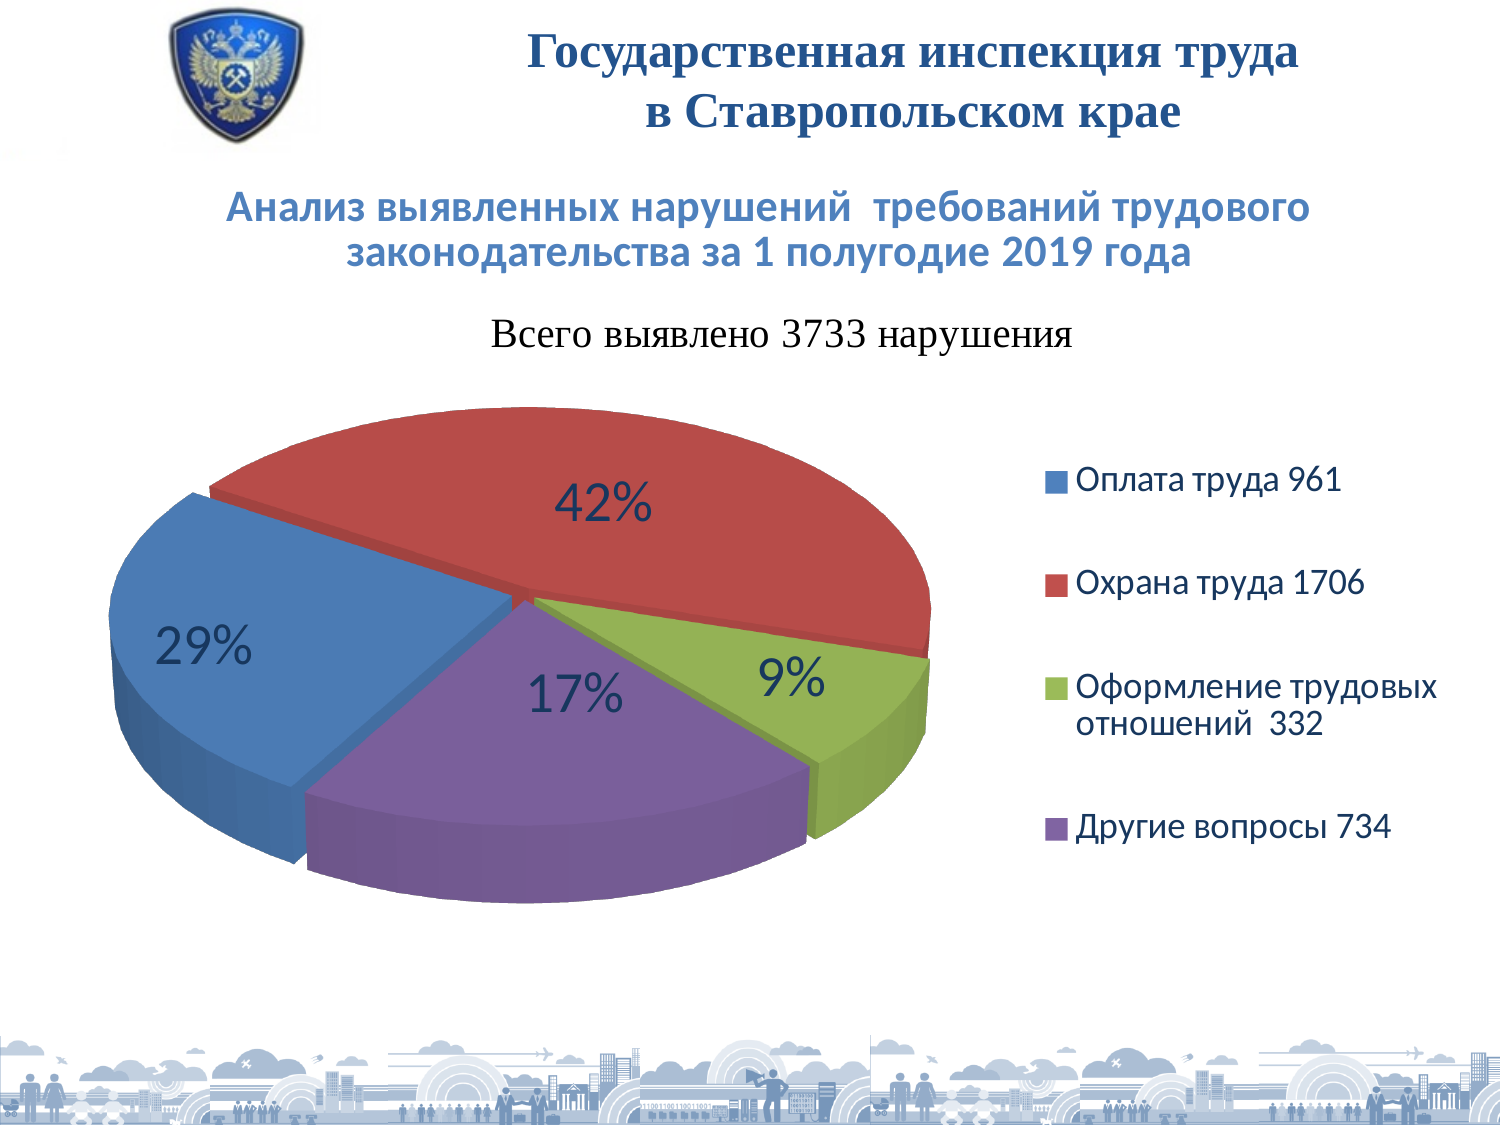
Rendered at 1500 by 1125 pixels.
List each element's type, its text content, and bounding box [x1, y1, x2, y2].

picture [0, 0, 473, 162]
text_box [0, 1035, 1500, 1125]
chart [19, 146, 1491, 1095]
text_box Государственная инспекция труда в Ставропольском крае [477, 10, 1500, 145]
